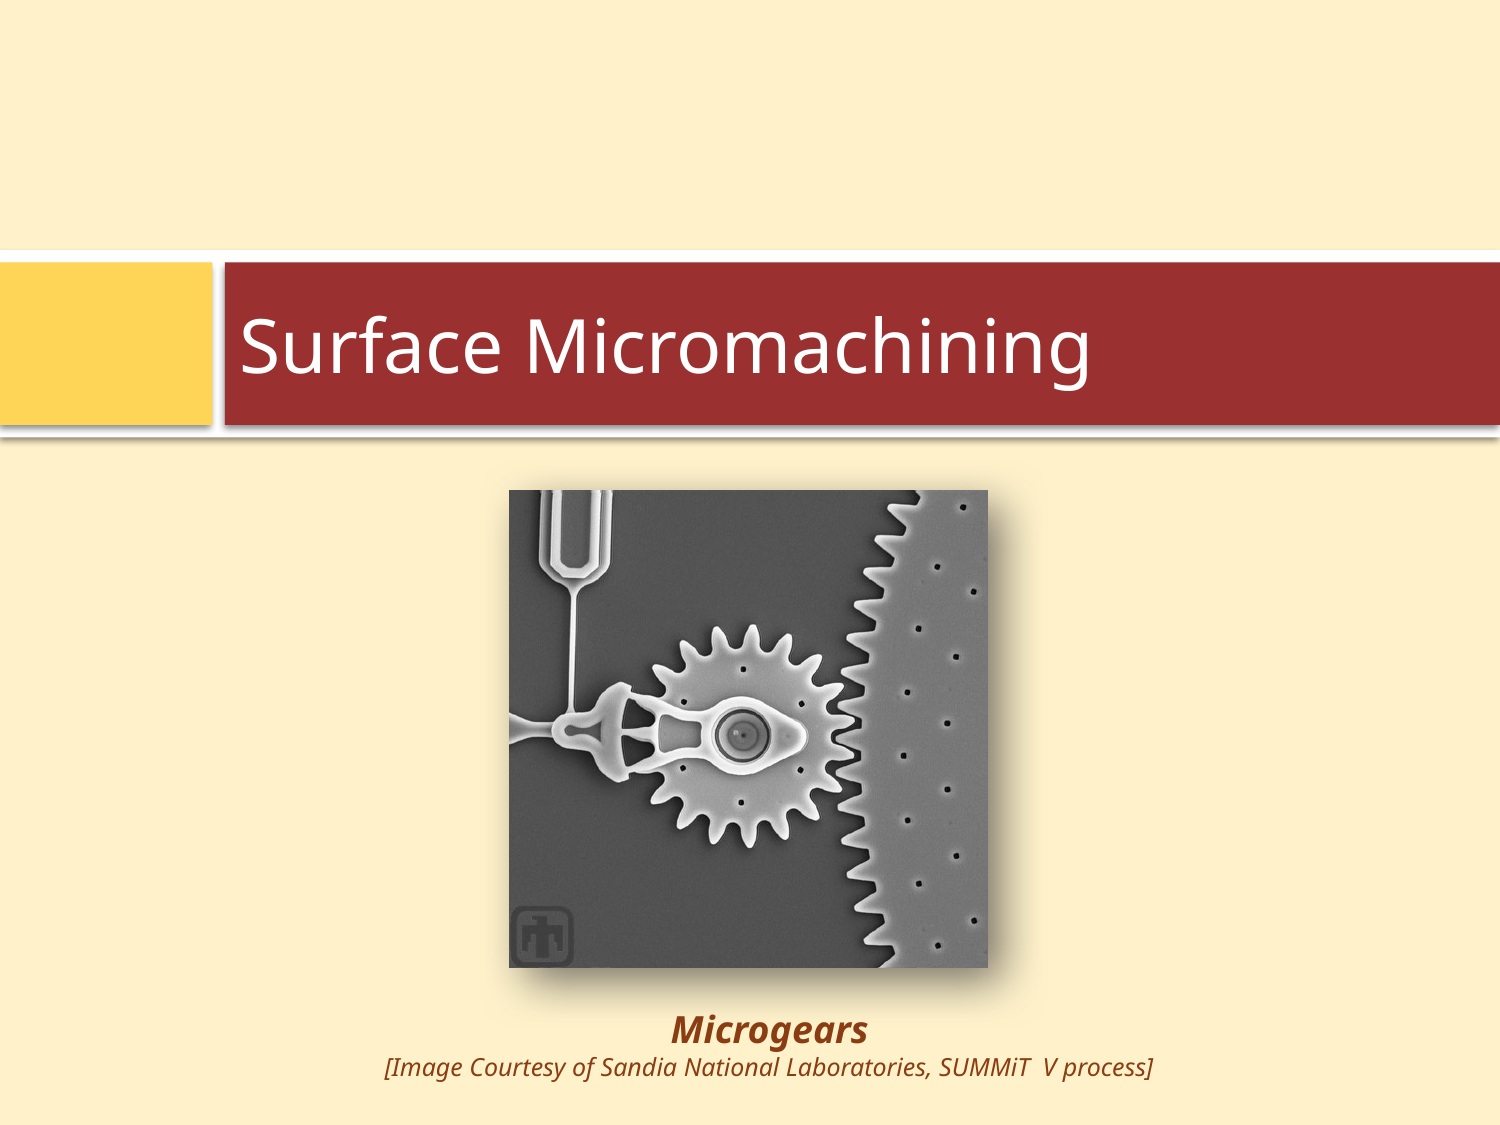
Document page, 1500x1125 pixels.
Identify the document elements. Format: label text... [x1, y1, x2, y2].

picture [509, 489, 988, 968]
title Surface Micromachining [225, 262, 1475, 425]
text_box Microgears [Image Courtesy of Sandia National Laboratories, SUMMiT V process] [369, 998, 1170, 1089]
